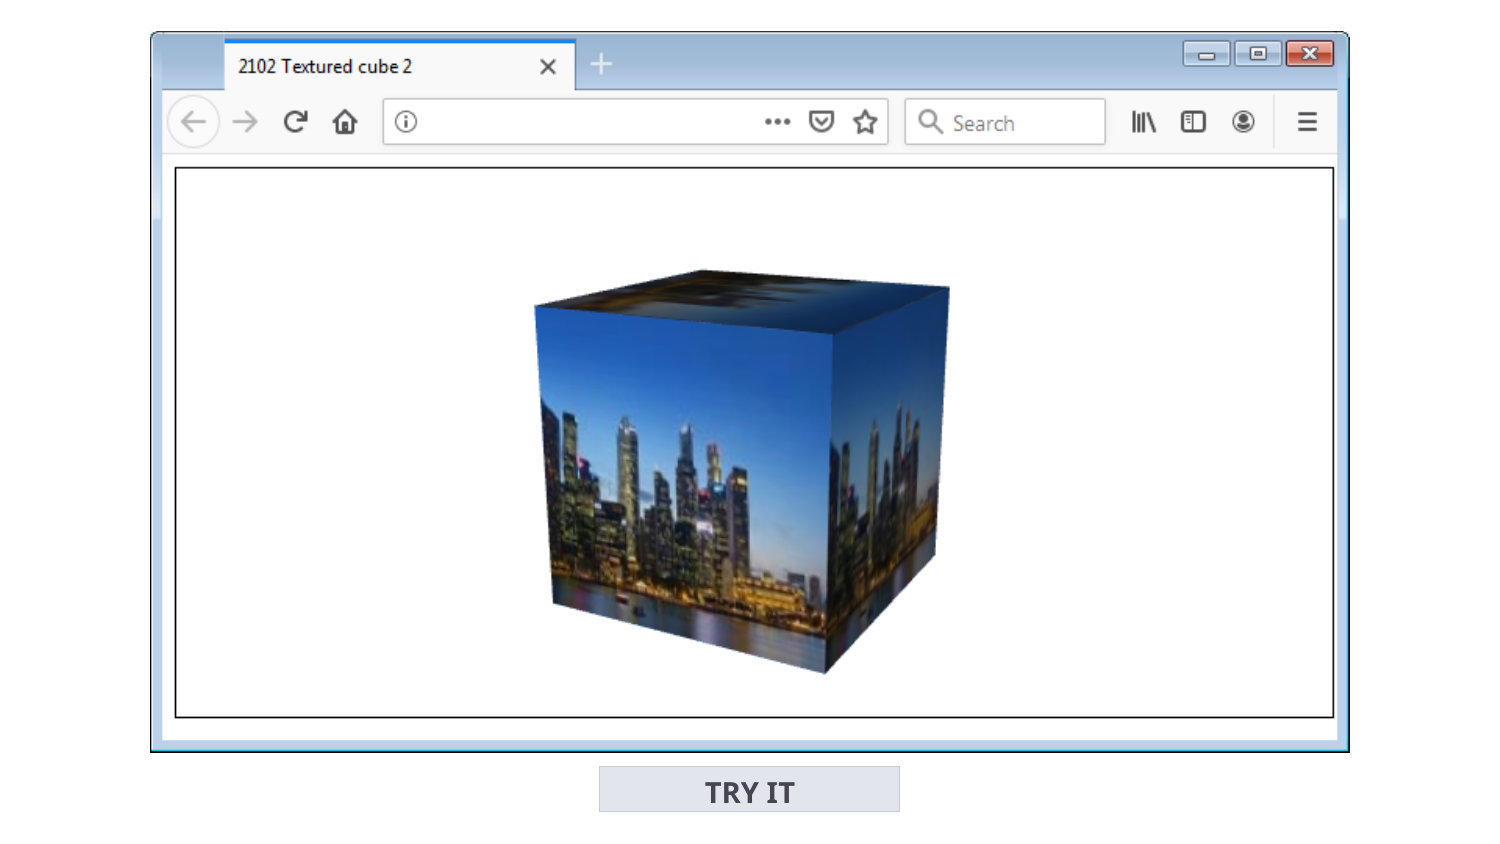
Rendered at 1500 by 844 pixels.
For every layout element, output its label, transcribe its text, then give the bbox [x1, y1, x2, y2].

text_box TRY IT [599, 766, 900, 812]
picture [149, 31, 1351, 753]
